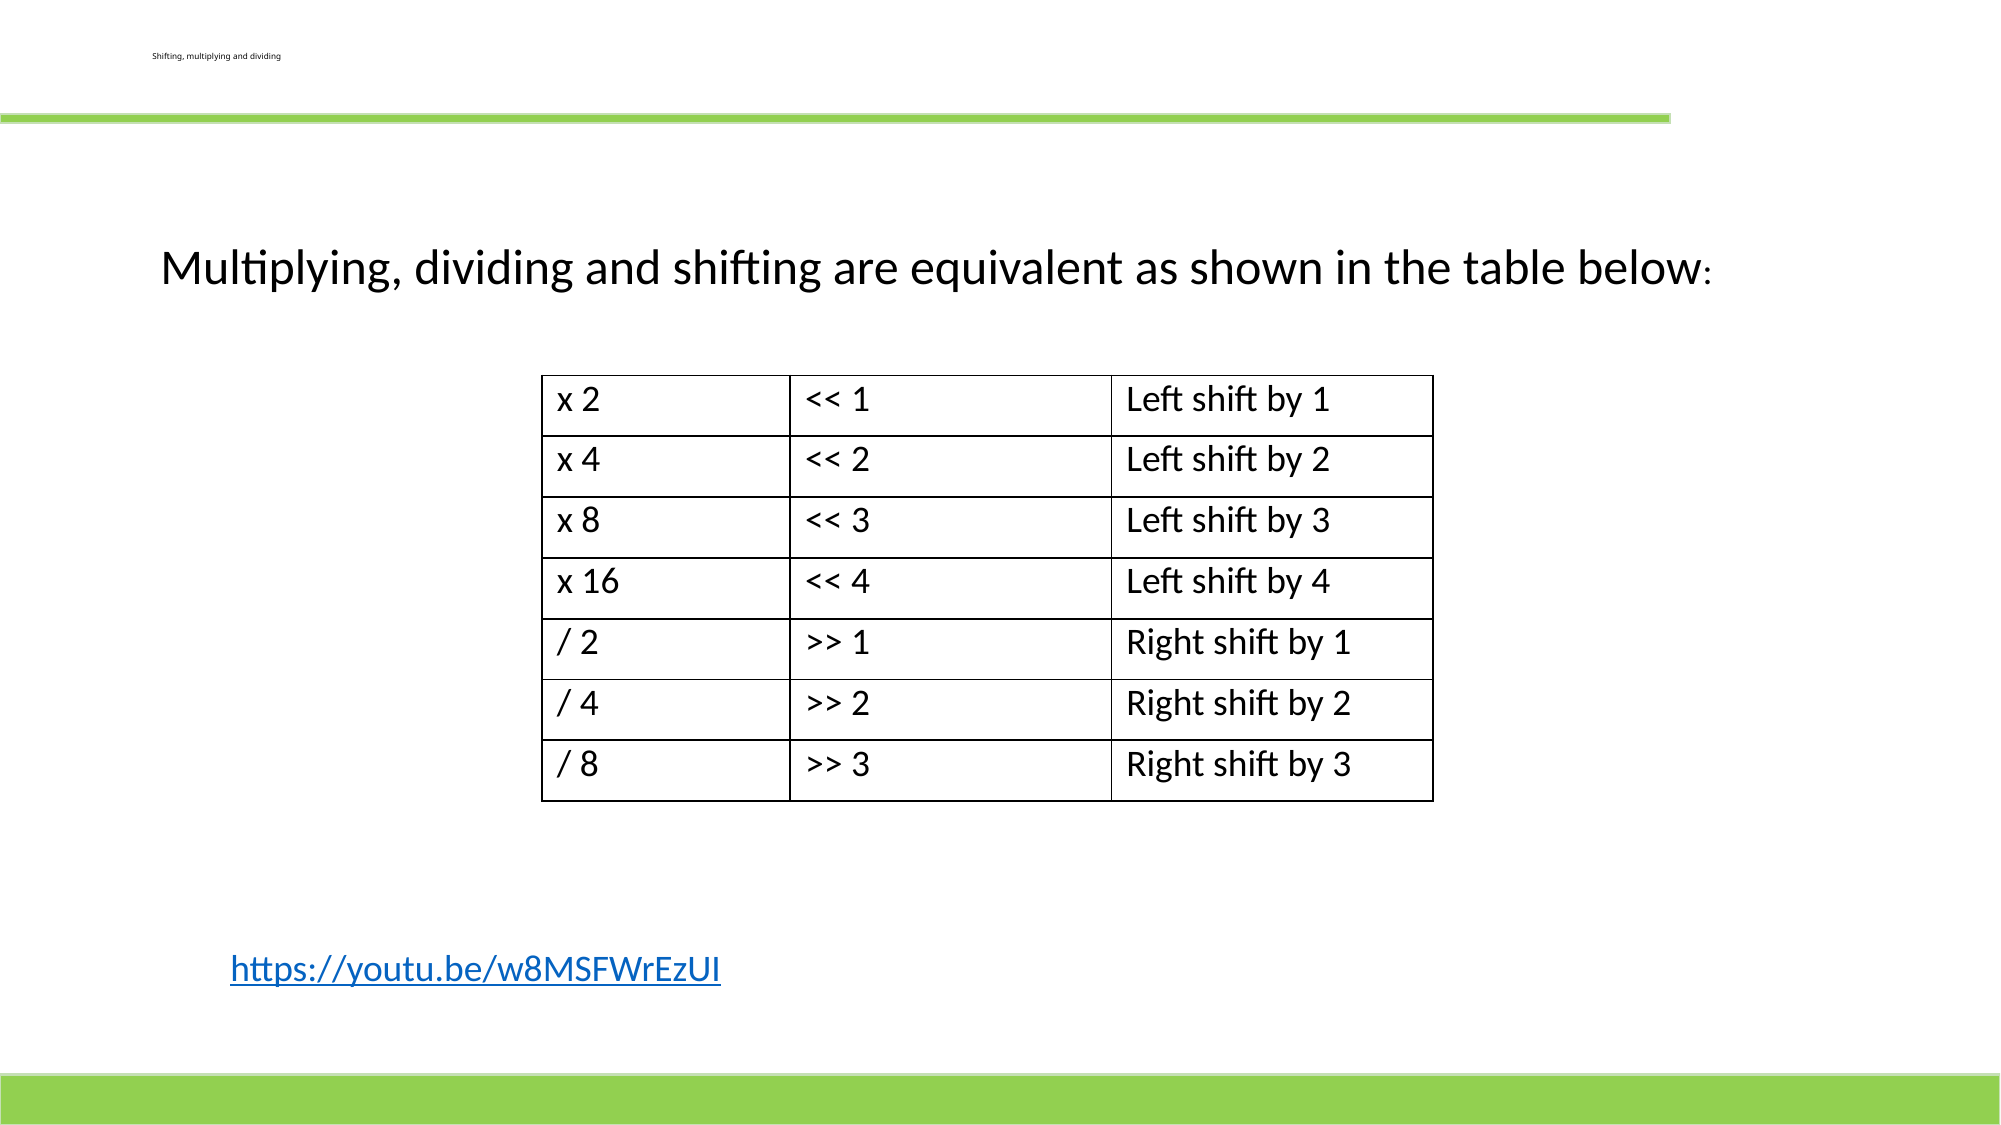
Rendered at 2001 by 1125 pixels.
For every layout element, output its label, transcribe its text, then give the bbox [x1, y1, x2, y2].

table_cell Left shift by 3 [1112, 498, 1432, 557]
table_cell Right shift by 1 [1112, 620, 1432, 679]
table_header << 1 [791, 376, 1111, 435]
table_cell / 4 [543, 680, 789, 739]
table_cell x 16 [543, 559, 789, 618]
table_cell >> 3 [791, 741, 1111, 800]
table_cell x 4 [543, 437, 789, 496]
table_cell x 8 [543, 498, 789, 557]
table_cell << 3 [791, 498, 1111, 557]
title Shifting, multiplying and dividing [137, 44, 1863, 70]
table_cell Right shift by 3 [1112, 741, 1432, 800]
text_box https://youtu.be/w8MSFWrEzUI [215, 936, 737, 1042]
table_cell << 4 [791, 559, 1111, 618]
table_cell Right shift by 2 [1112, 680, 1432, 739]
table_cell >> 1 [791, 620, 1111, 679]
table_cell / 2 [543, 620, 789, 679]
table_header x 2 [543, 376, 789, 435]
table_cell >> 2 [791, 680, 1111, 739]
text_box Multiplying, dividing and shifting are equivalent as shown in the table below: [145, 226, 1728, 302]
table_header Left shift by 1 [1112, 376, 1432, 435]
table_cell Left shift by 4 [1112, 559, 1432, 618]
table_cell Left shift by 2 [1112, 437, 1432, 496]
table_cell / 8 [543, 741, 789, 800]
table_cell << 2 [791, 437, 1111, 496]
